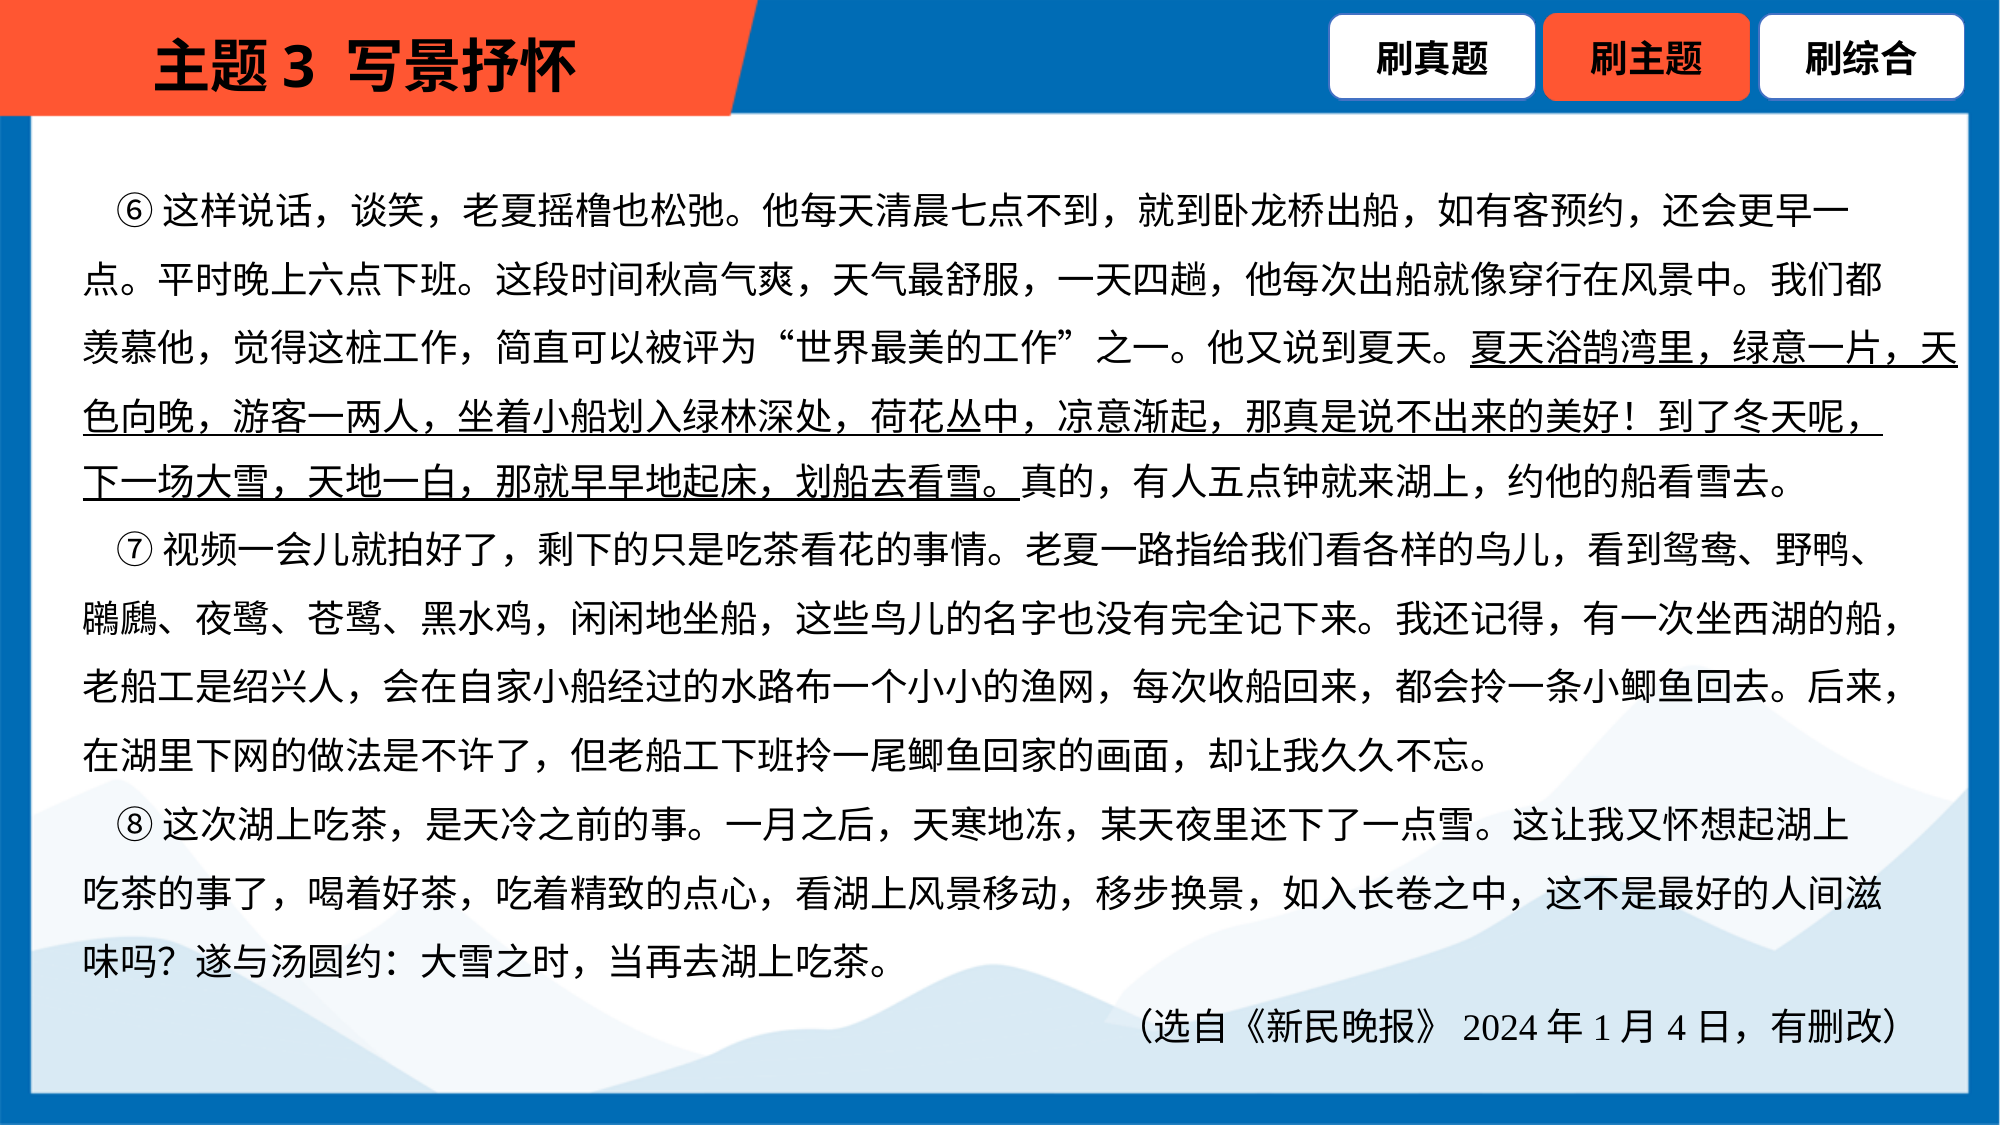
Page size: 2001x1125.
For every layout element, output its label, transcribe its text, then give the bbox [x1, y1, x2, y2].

text_box ⑦视频一会儿就拍好了，剩下的只是吃茶看花的事情。老夏一路指给我们看各样的鸟儿，看到鸳鸯、野鸭、 鸊鷉、夜鹭、苍鹭、黑水鸡，闲闲地坐船，这些鸟儿的名字也没有完全记下来。我还记得，有一次坐西湖的船， 老船工是绍兴人，会在自家小船经过的水路布一个小小的渔网，每次收船回来，都会拎一条小鲫鱼回去。后来， 在湖里下网的做法是不许了，但老船工下班拎一尾鲫鱼回家的画面，却让我久久不忘。 ⑧这次湖上吃茶，是天冷之前的事。一月之后，天寒地冻，某天夜里还下了一点雪。这让我又怀想起湖上 吃茶的事了，喝着好茶，吃着精致的点心，看湖上风景移动，移步换景，如入长卷之中，这不是最好的人间滋 味吗？遂与汤圆约：大雪之时，当再去湖上吃茶。 （选自《新民晚报》2024年1月4日，有删改） [82, 502, 1917, 1041]
picture [0, 0, 2000, 1125]
text_box ⑥这样说话，谈笑，老夏摇橹也松弛。他每天清晨七点不到，就到卧龙桥出船，如有客预约，还会更早一 点。平时晚上六点下班。这段时间秋高气爽，天气最舒服，一天四趟，他每次出船就像穿行在风景中。我们都 羡慕他，觉得这桩工作，简直可以被评为“世界最美的工作”之一。他又说到夏天。夏天浴鹄湾里，绿意一片，天 色向晚，游客一两人，坐着小船划入绿林深处，荷花丛中，凉意渐起，那真是说不出来的美好！到了冬天呢， 下一场大雪，天地一白，那就早早地起床，划船去看雪。真的，有人五点钟就来湖上，约他的船看雪去。 [82, 163, 1917, 496]
